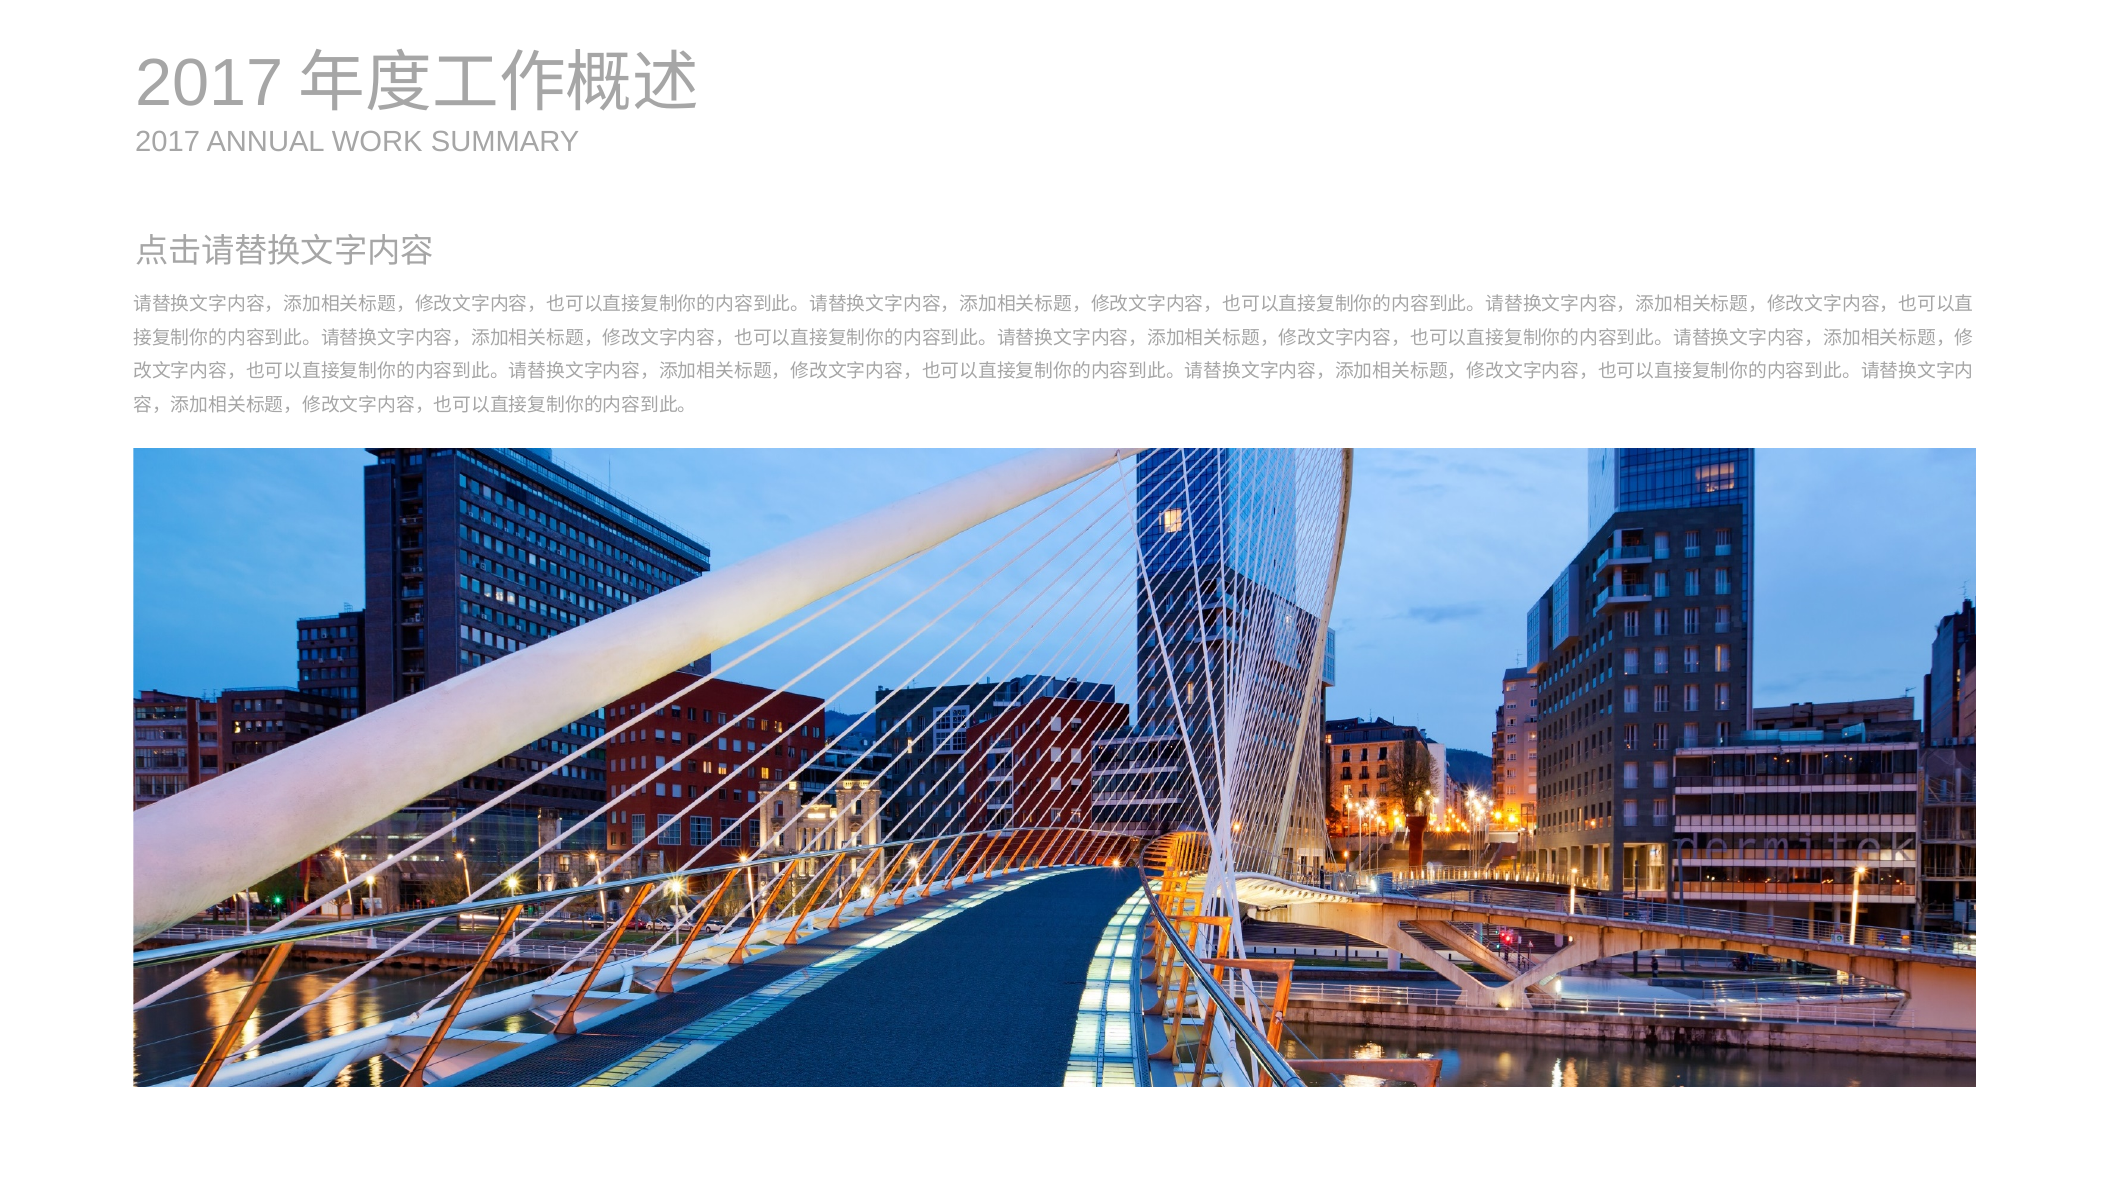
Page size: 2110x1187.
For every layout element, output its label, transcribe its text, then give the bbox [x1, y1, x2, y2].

text_box 点击请替换文字内容 [135, 229, 435, 270]
text_box 请替换文字内容，添加相关标题，修改文字内容，也可以直接复制你的内容到此。请替换文字内容，添加相关标题，修改文字内容，也可以直接复制你的内容到此。请替换文字内容，添加相关标题，修改文字内容，也可以直接复制你的内容到此。请替换文字内容，添加相关标题，修改文字内容，也可以直接复制你的内容到此。请替换文字内容，添加相关标题，修改文字内容，也可以直接复制你的内容到此。请替换文字内容，添加相关标题，修改文字内容，也可以直接复制你的内容到此。请替换文字内容，添加相关标题，修改文字内容，也可以直接复制你的内容到此。请替换文字内容，添加相关标题，修改文字内容，也可以直接复制你的内容到此。请替换文字内容，添加相关标题，修改文字内容，也可以直接复制你的内容到此。 [133, 280, 1976, 416]
text_box 2017年度工作概述 [135, 38, 783, 119]
text_box 2017 ANNUAL WORK SUMMARY [135, 122, 596, 158]
text_box [132, 447, 1977, 1087]
